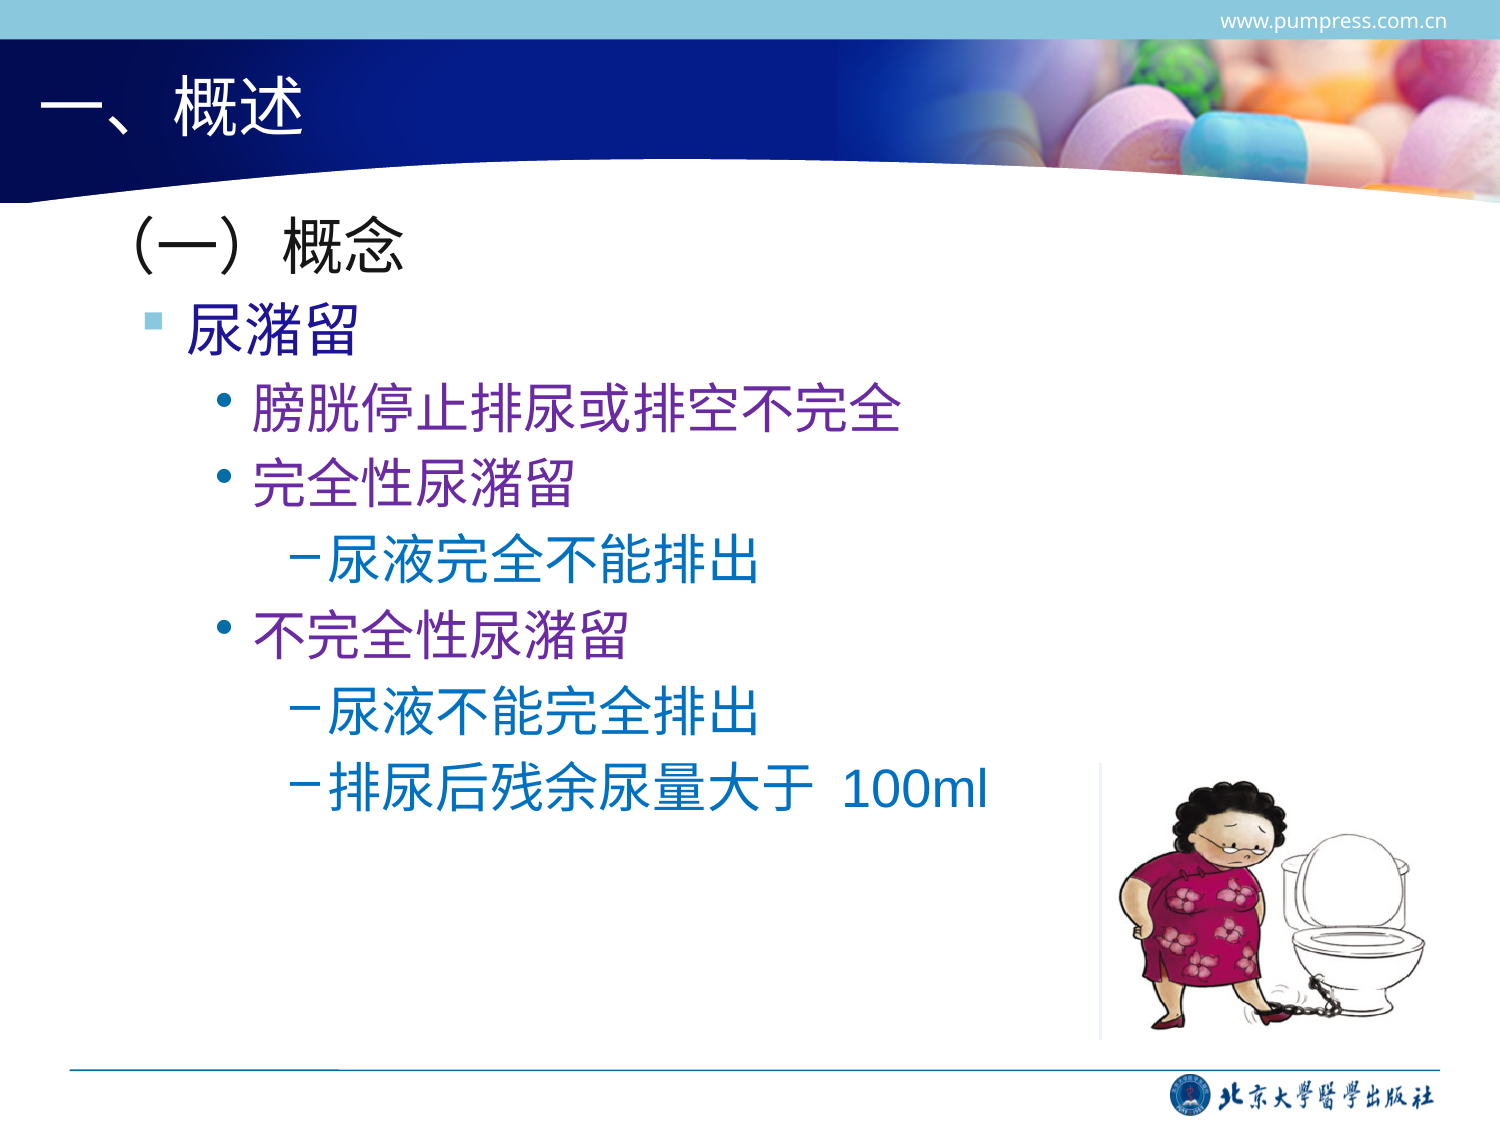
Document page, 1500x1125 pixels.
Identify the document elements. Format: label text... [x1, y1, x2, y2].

slide_number www.pumpress.com.cn [1024, 0, 1463, 38]
picture [1170, 1074, 1436, 1118]
picture [0, 40, 1500, 203]
title 一、概述 [23, 58, 1349, 152]
picture [1098, 763, 1437, 1040]
list （一）概念 尿潴留 膀胱停止排尿或排空不完全 完全性尿潴留 尿液完全不能排出 不完全性尿潴留 尿液不能完全排出 排尿后残余尿量大于 100ml [49, 198, 1463, 1026]
